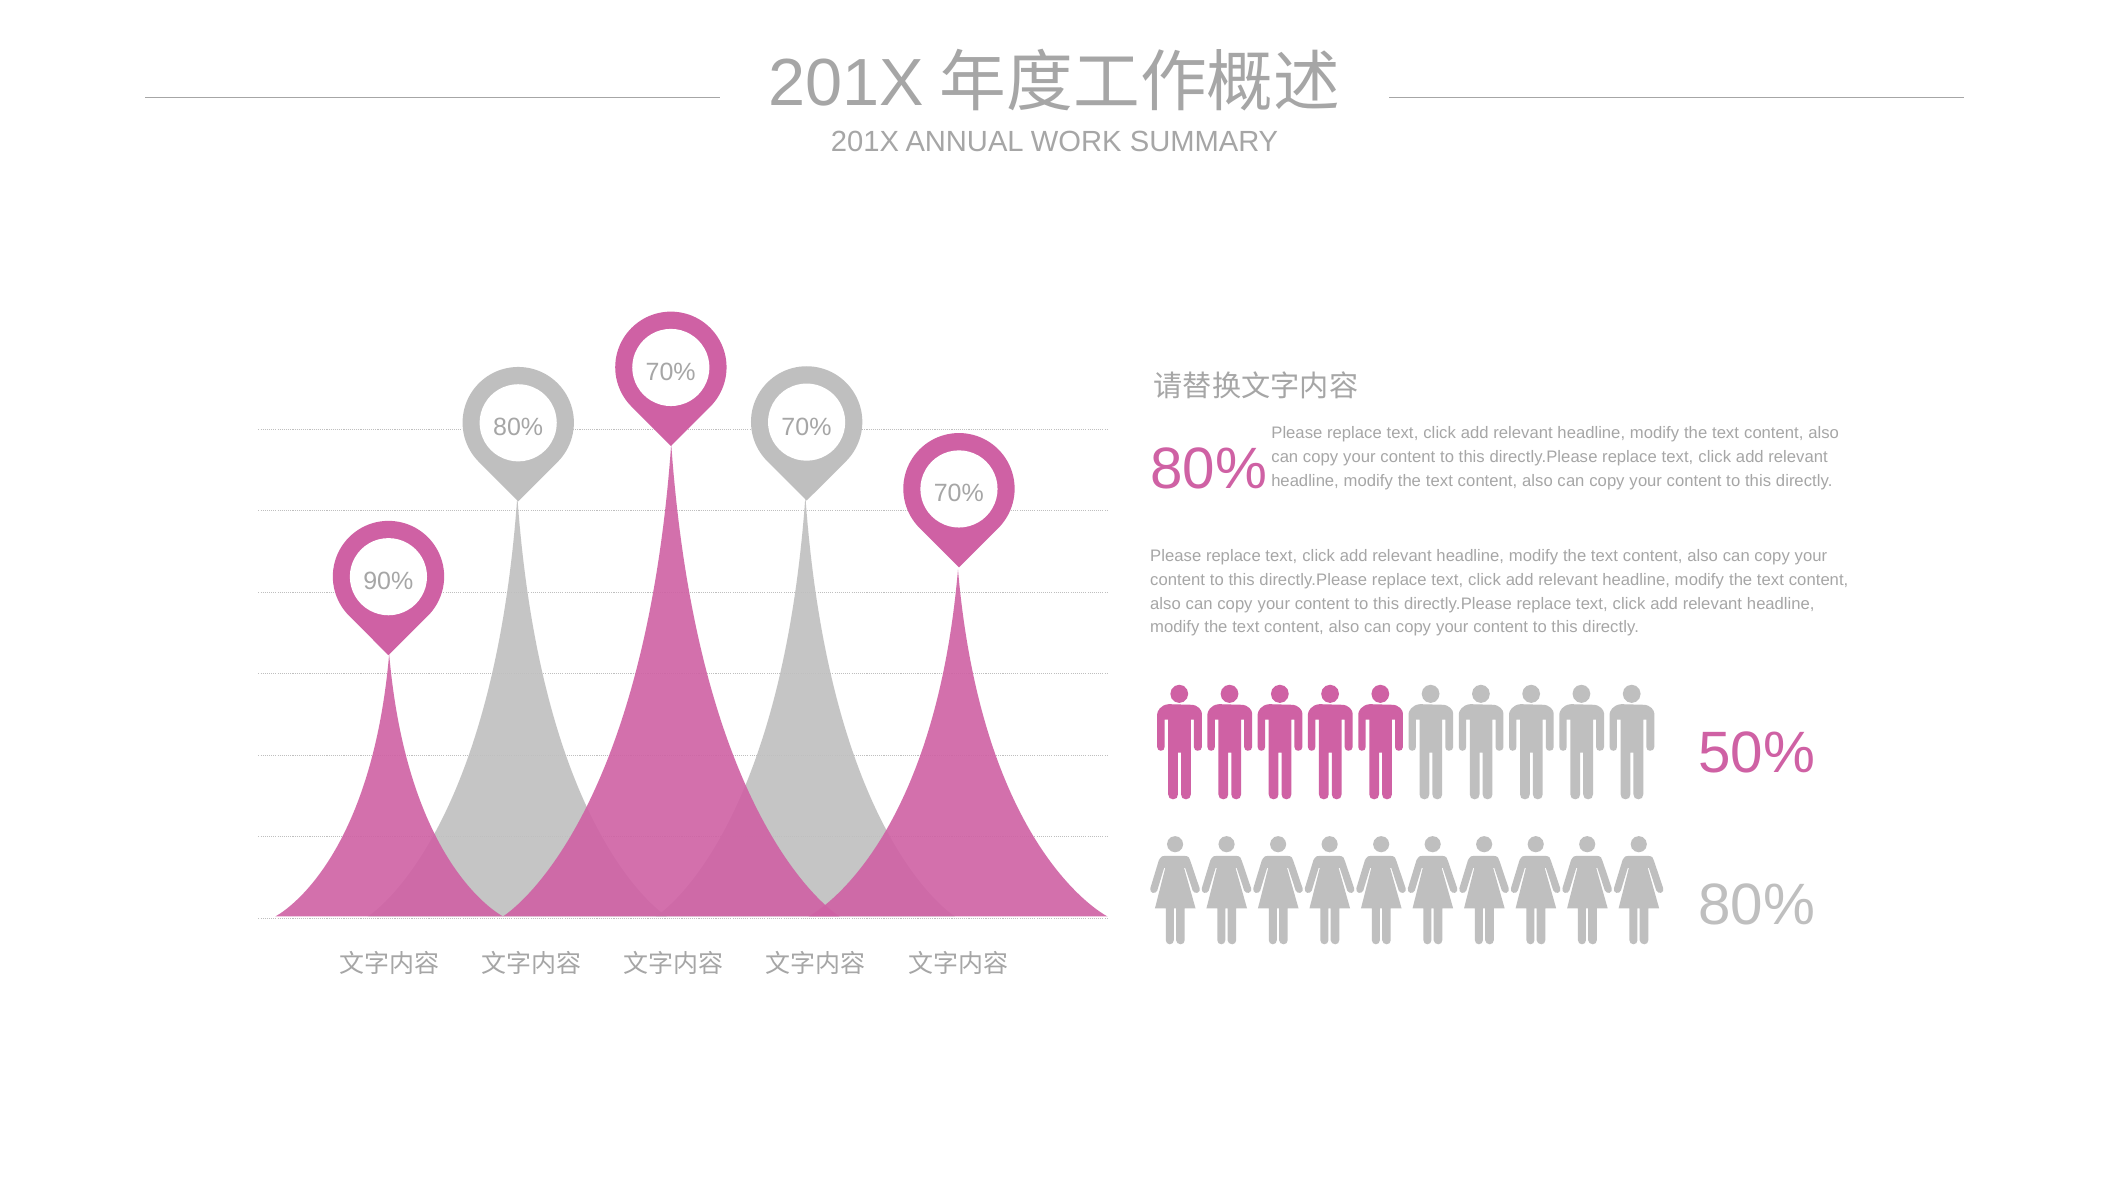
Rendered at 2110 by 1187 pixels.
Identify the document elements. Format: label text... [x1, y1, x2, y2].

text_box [615, 311, 727, 423]
text_box Please replace text, click add relevant headline, modify the text content, also can copy your content to this directly.Please replace text, click add relevant headline, modify the text content, also can copy your content to this directly. [1271, 417, 1850, 490]
text_box 80% [1698, 852, 1816, 937]
text_box 文字内容 [481, 941, 582, 978]
text_box 80% [1150, 416, 1268, 501]
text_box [332, 520, 445, 633]
text_box 201X年度工作概述 [730, 38, 1379, 96]
text_box 201X年度工作概述 [730, 98, 1379, 119]
text_box 文字内容 [765, 941, 866, 978]
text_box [903, 433, 1015, 545]
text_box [750, 366, 863, 478]
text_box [258, 429, 1108, 919]
text_box 文字内容 [907, 941, 1009, 978]
text_box 文字内容 [623, 941, 724, 978]
text_box Please replace text, click add relevant headline, modify the text content, also can copy your content to this directly.Please replace text, click add relevant headline, modify the text content, also can copy your content to this directly.Please replace text, click add relevant headline, modify the text content, also can copy your content to this directly. [1150, 540, 1850, 637]
text_box 请替换文字内容 [1153, 360, 1463, 403]
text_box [1157, 684, 1655, 800]
text_box 文字内容 [339, 941, 440, 978]
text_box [462, 366, 574, 479]
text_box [1149, 836, 1664, 945]
text_box 201X ANNUAL WORK SUMMARY [824, 122, 1285, 158]
text_box 50% [1698, 700, 1816, 785]
